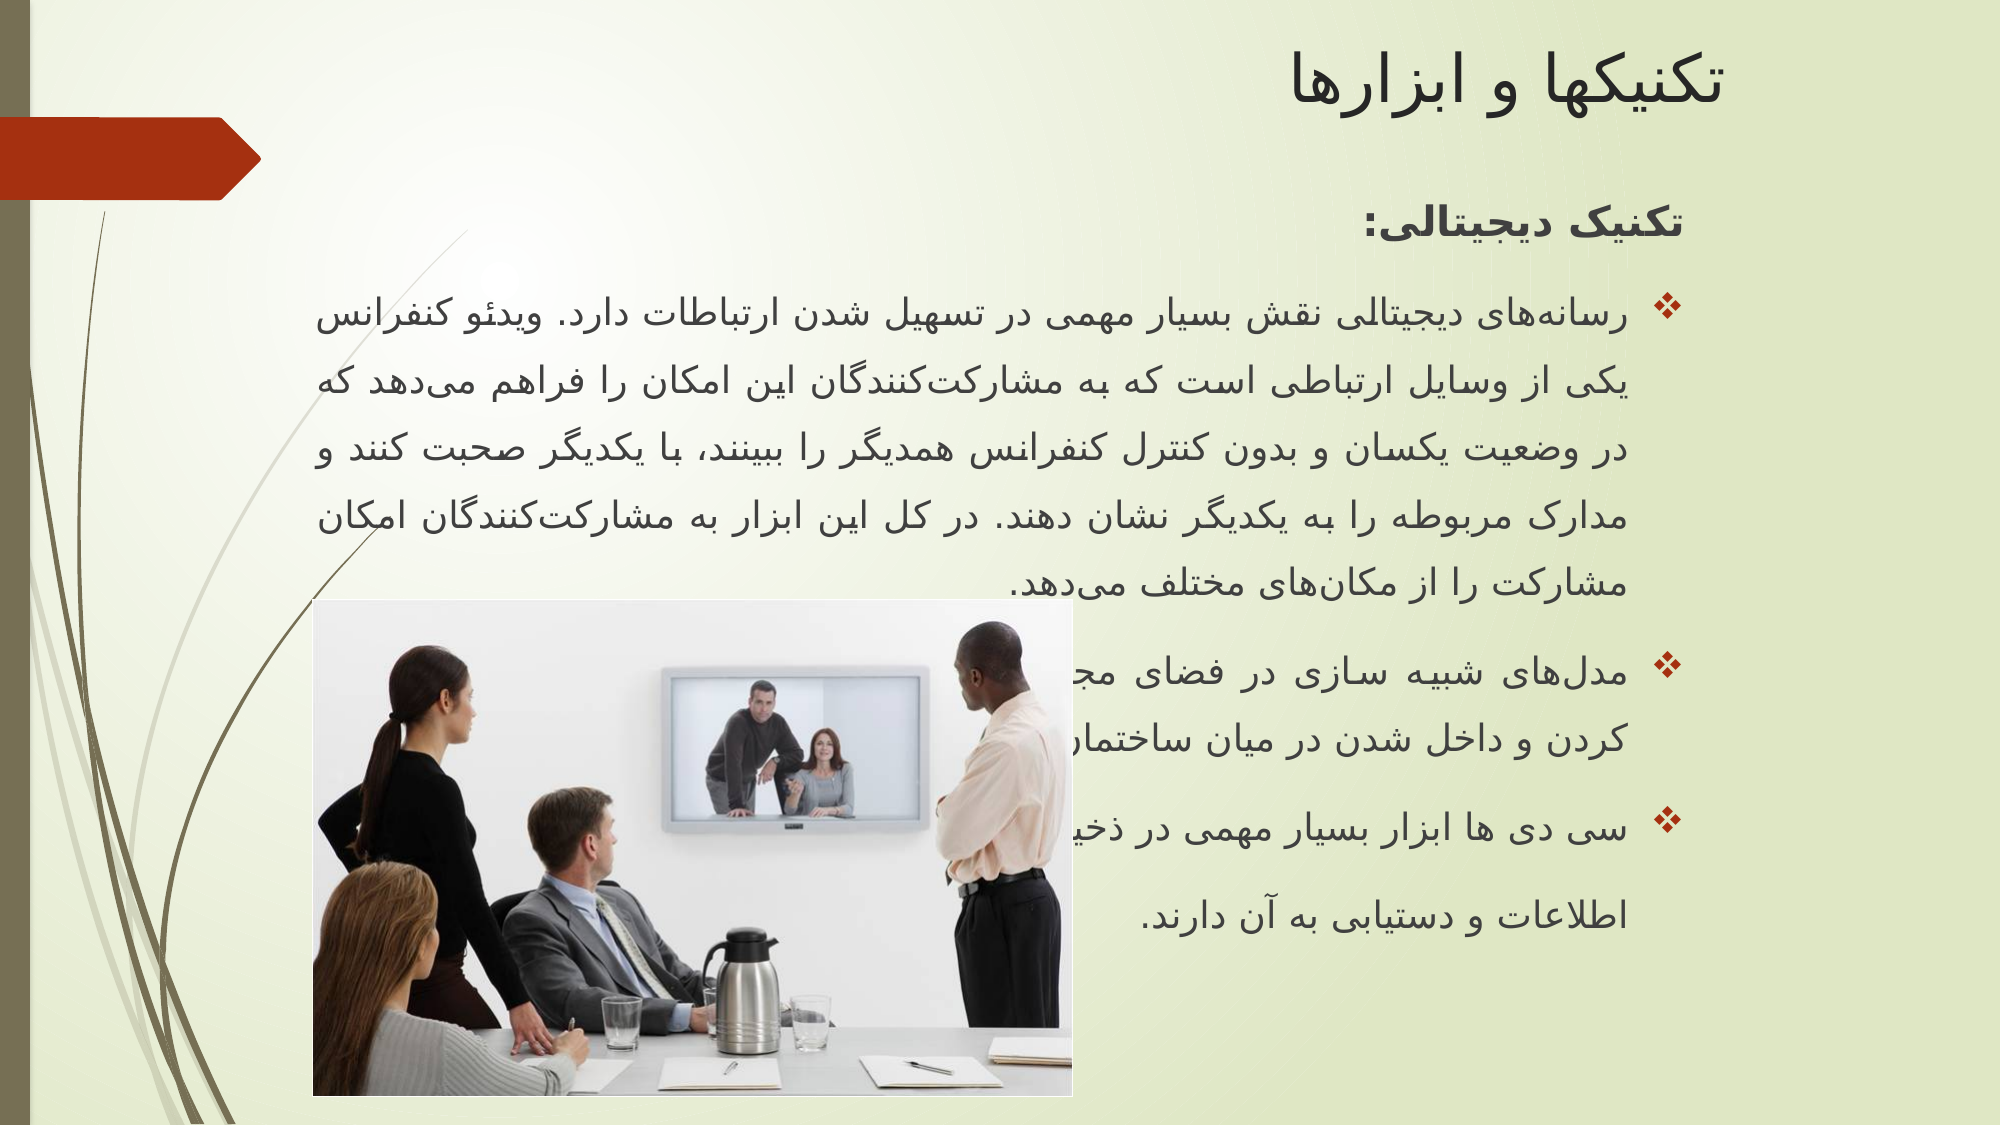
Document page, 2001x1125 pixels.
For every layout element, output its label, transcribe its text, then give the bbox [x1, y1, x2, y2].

picture [312, 599, 1073, 1098]
title تکنیکها و ابزارها [1228, 28, 1742, 166]
list تکنیک دیجیتالی: رسانه‌های دیجیتالی نقش بسیار مهمی در تسهیل شدن ارتباطات دارد. ویدئو کنفرانس یکی از وسایل ارتباطی است که به مشارکت‌کنندگان این امکان را فراهم می‌دهد که در وضعیت یکسان و بدون کنترل کنفرانس همدیگر را ببینند، با یکدیگر صحبت کنند و مدارک مربوطه را به یکدیگر نشان دهند. در کل این ابزار به مشارکت‌کنندگان امکان مشارکت را از مکان‌های مختلف می‌دهد. مدل‌های شبیه سازی در فضای مجازی به مشارکت‌کنندگان امکان راه رفتن، پرواز کردن و داخل شدن در میان ساختمان‌ها را فراهم می‌کند. سی دی‌ ها ابزار بسیار مهمی در ذخیره اطلاعات و دستیابی به آن دارند. [300, 187, 1700, 1075]
